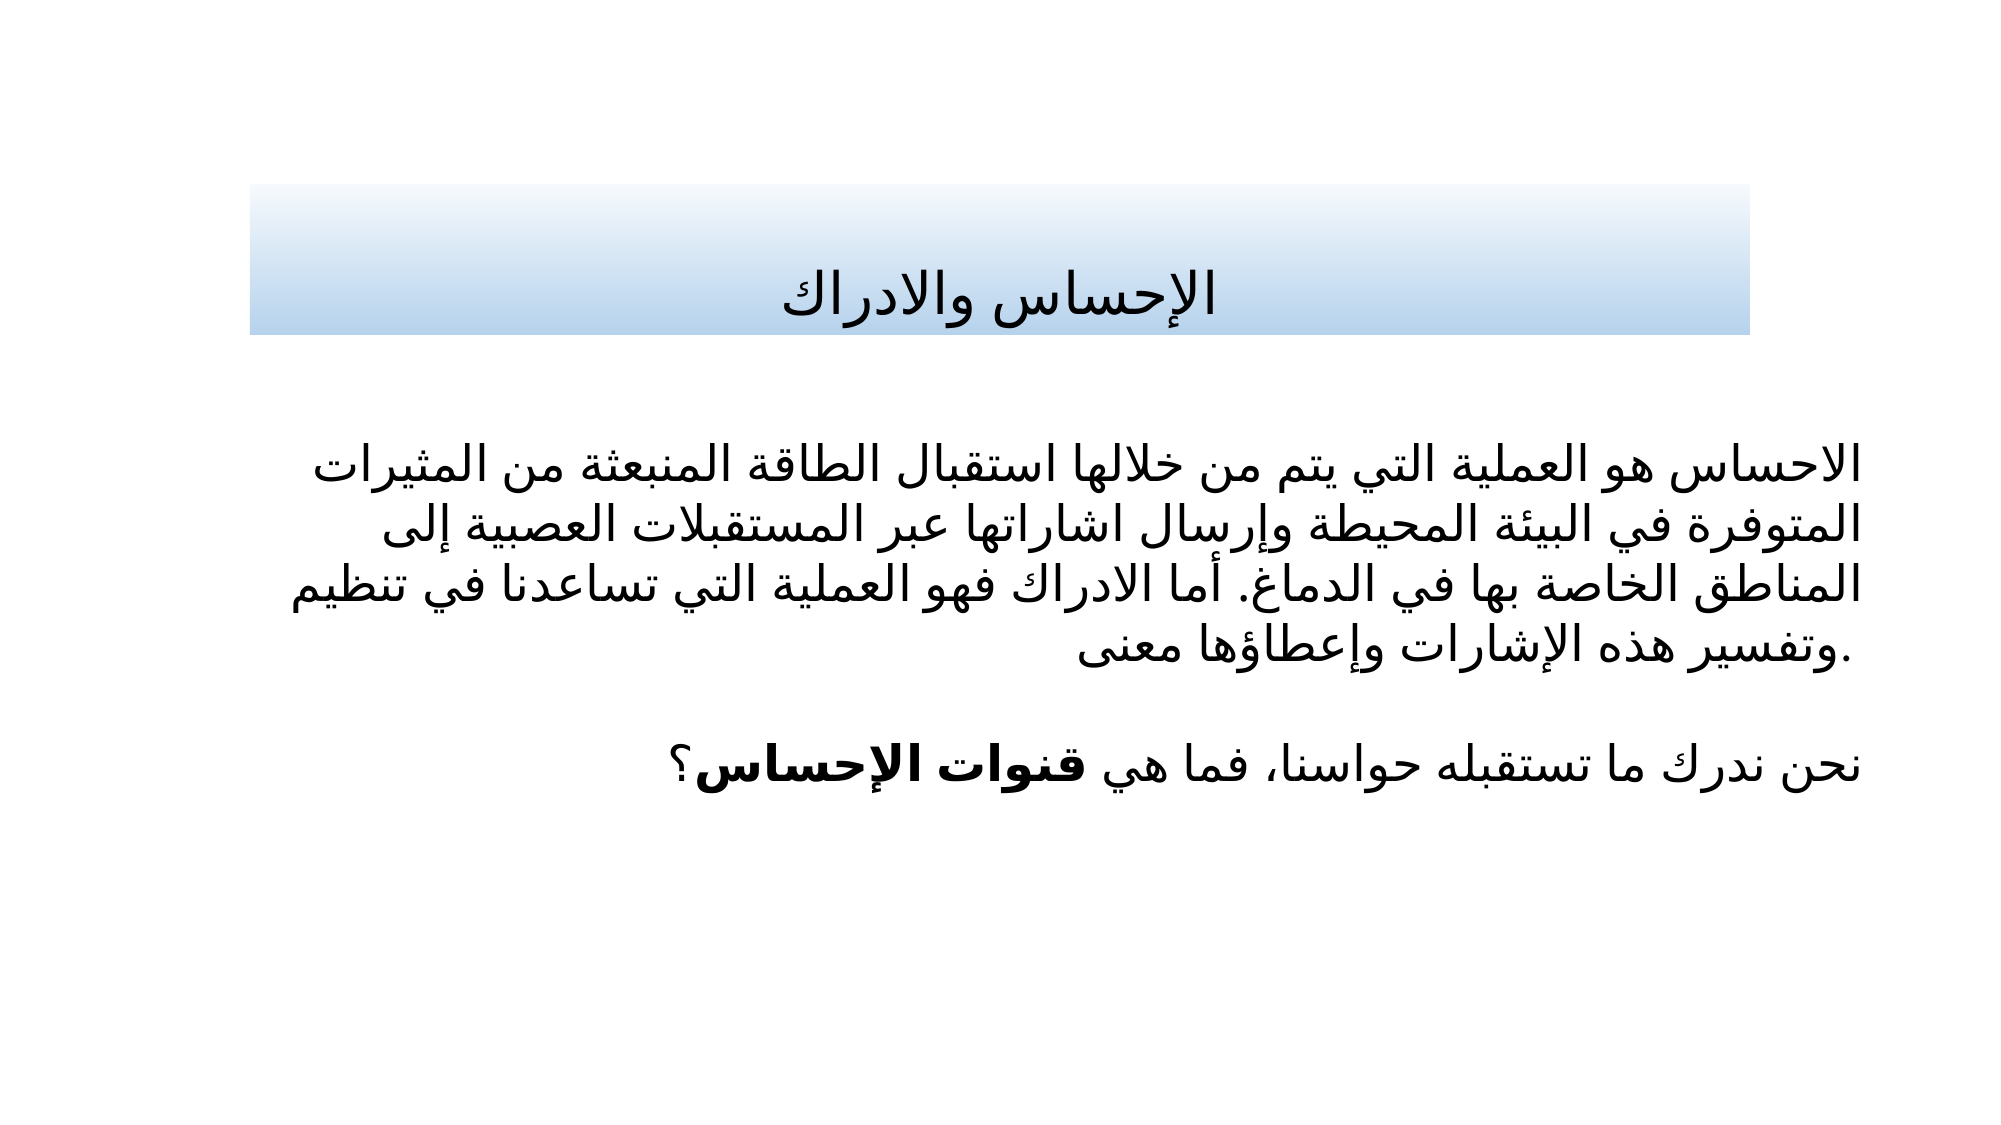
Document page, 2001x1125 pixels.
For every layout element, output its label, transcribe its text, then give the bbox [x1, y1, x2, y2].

subtitle الاحساس هو العملية التي يتم من خلالها استقبال الطاقة المنبعثة من المثيرات المتوفرة في البيئة المحيطة وإرسال اشاراتها عبر المستقبلات العصبية إلى المناطق الخاصة بها في الدماغ. أما الادراك فهو العملية التي تساعدنا في تنظيم وتفسير هذه الإشارات وإعطاؤها معنى. نحن ندرك ما تستقبله حواسنا، فما هي قنوات الإحساس؟ [121, 424, 1879, 1078]
title الإحساس والادراك [249, 184, 1750, 335]
